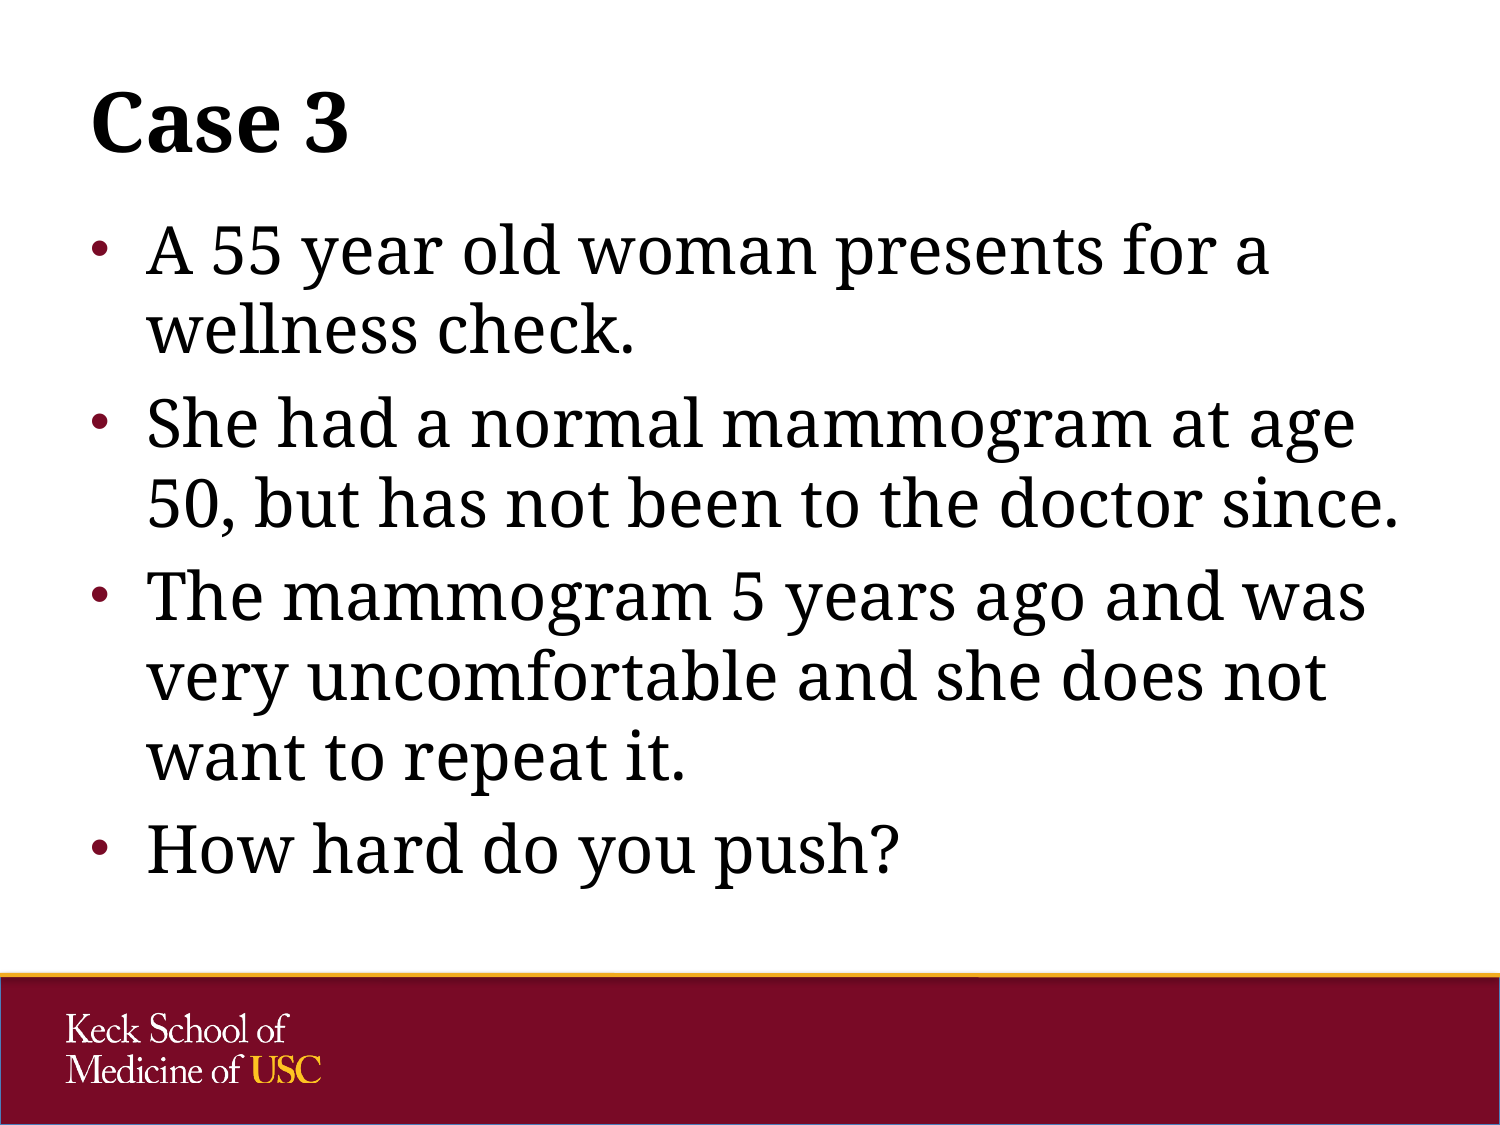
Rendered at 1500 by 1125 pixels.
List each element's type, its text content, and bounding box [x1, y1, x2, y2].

title Case 3 [75, 37, 1425, 200]
list A 55 year old woman presents for a wellness check. She had a normal mammogram at age 50, but has not been to the doctor since. The mammogram 5 years ago and was very uncomfortable and she does not want to repeat it. How hard do you push? [75, 200, 1425, 963]
